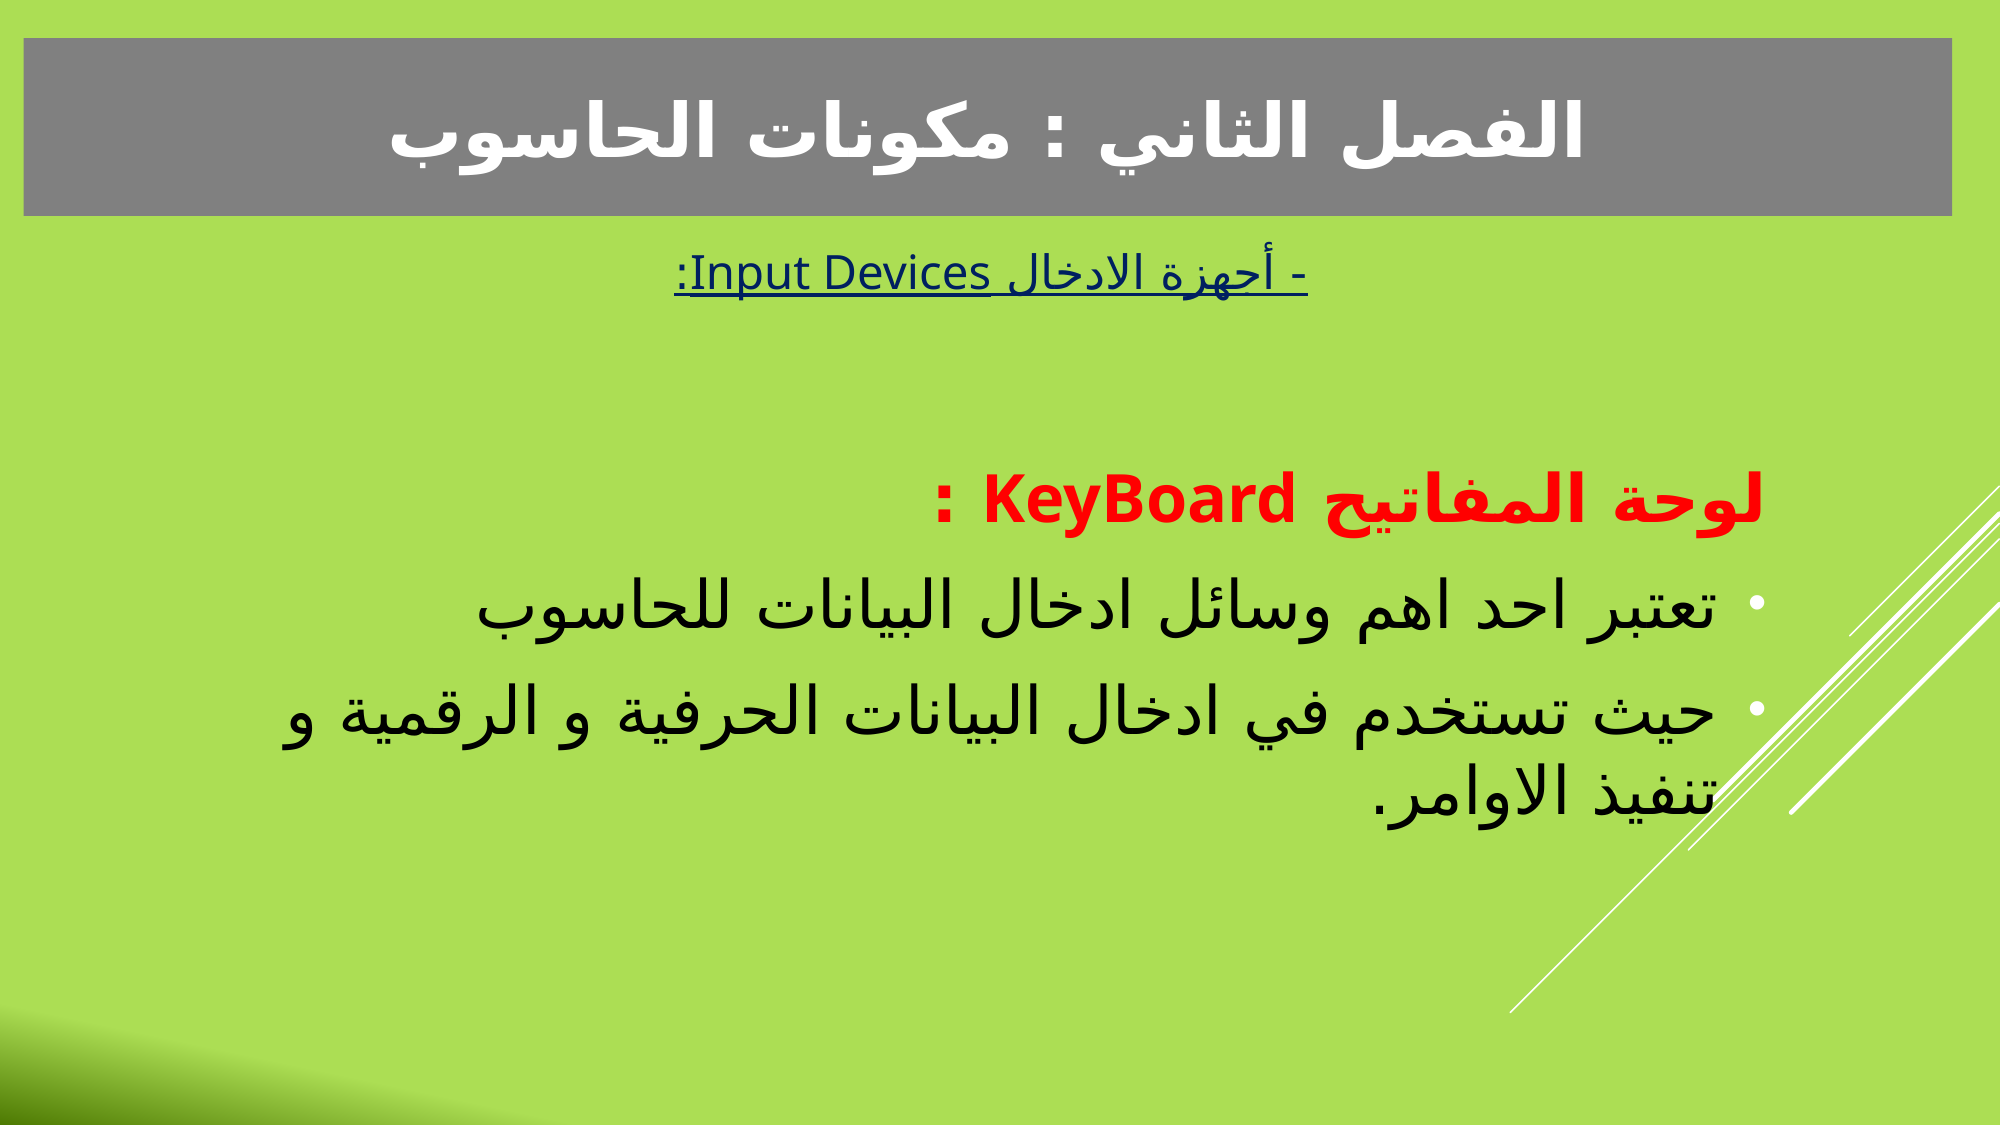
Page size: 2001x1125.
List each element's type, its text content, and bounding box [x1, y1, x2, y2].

text_box الفصل الثاني : مكونات الحاسوب [23, 38, 1953, 216]
list لوحة المفاتيح KeyBoard : تعتبر احد اهم وسائل ادخال البيانات للحاسوب حيث تستخدم في ادخال البيانات الحرفية و الرقمية و تنفيذ الاوامر. [208, 389, 1782, 1106]
text_box - أجهزة الادخال Input Devices: [653, 215, 1323, 326]
